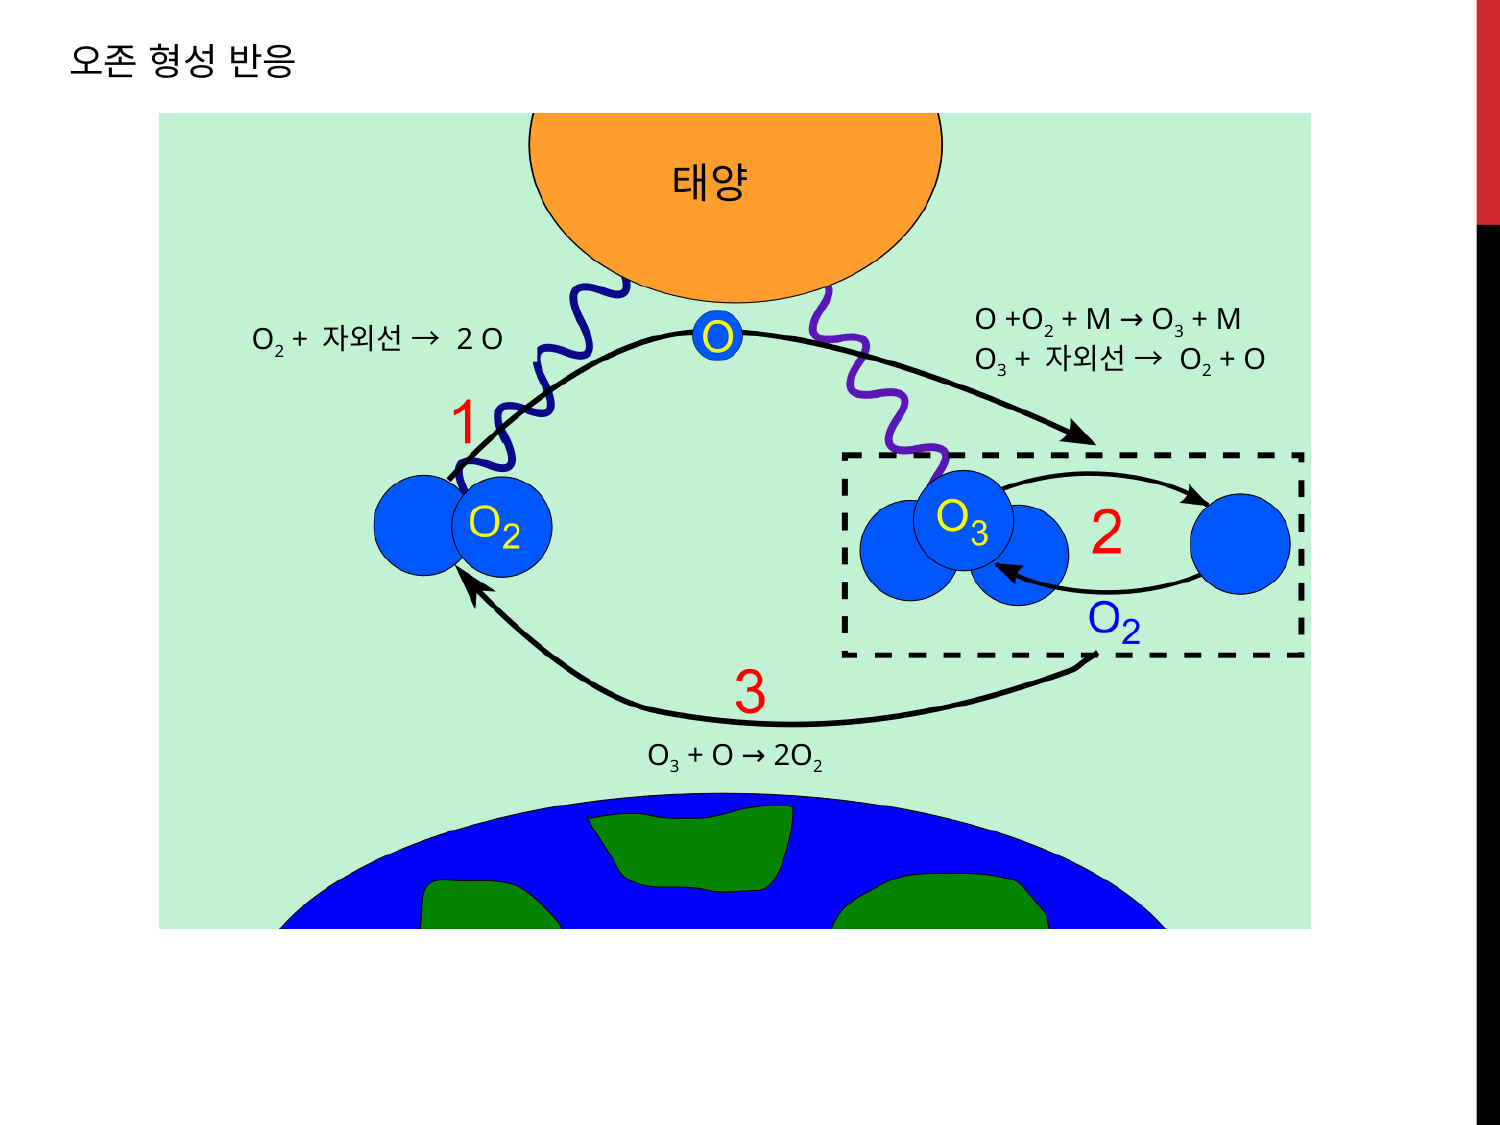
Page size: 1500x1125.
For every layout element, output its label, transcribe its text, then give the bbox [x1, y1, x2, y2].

text_box 오존 형성 반응 [54, 30, 313, 91]
picture [158, 113, 1312, 929]
